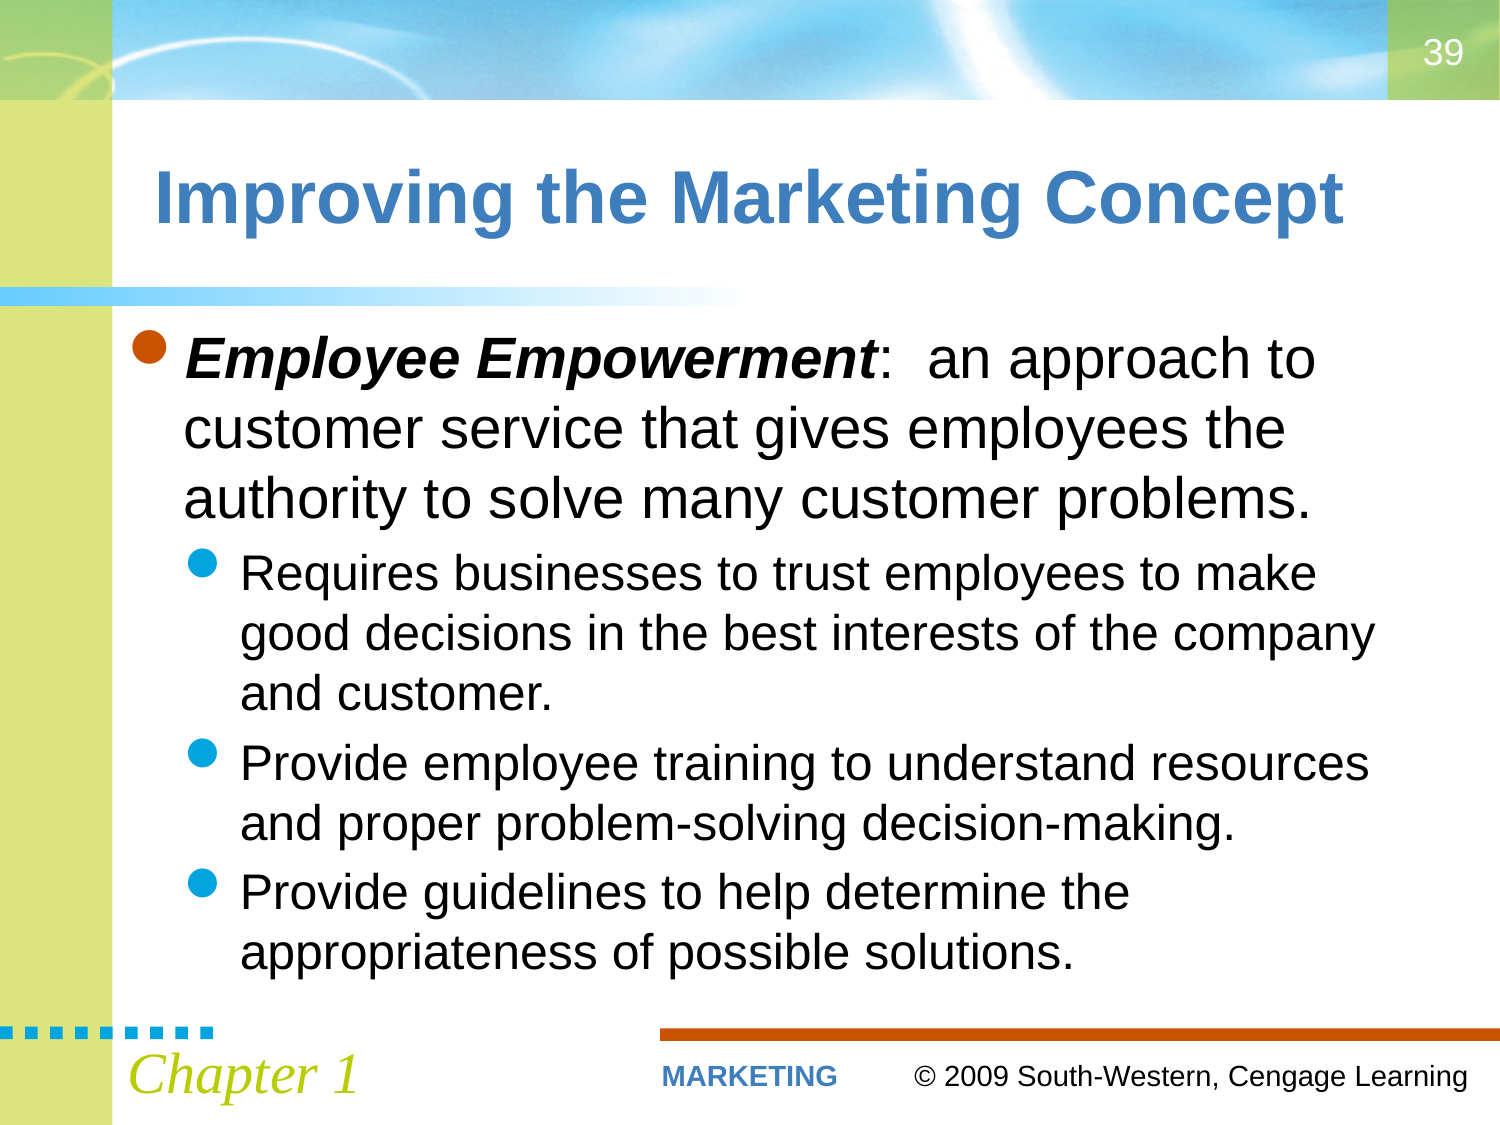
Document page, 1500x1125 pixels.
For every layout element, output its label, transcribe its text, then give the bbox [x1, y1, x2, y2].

list Employee Empowerment: an approach to customer service that gives employees the authority to solve many customer problems. Requires businesses to trust employees to make good decisions in the best interests of the company and customer. Provide employee training to understand resources and proper problem-solving decision-making. Provide guidelines to help determine the appropriateness of possible solutions. [112, 312, 1451, 1013]
title Improving the Marketing Concept [112, 99, 1388, 288]
slide_number 39 [1387, 0, 1500, 101]
footer Chapter 1 [112, 1012, 638, 1113]
